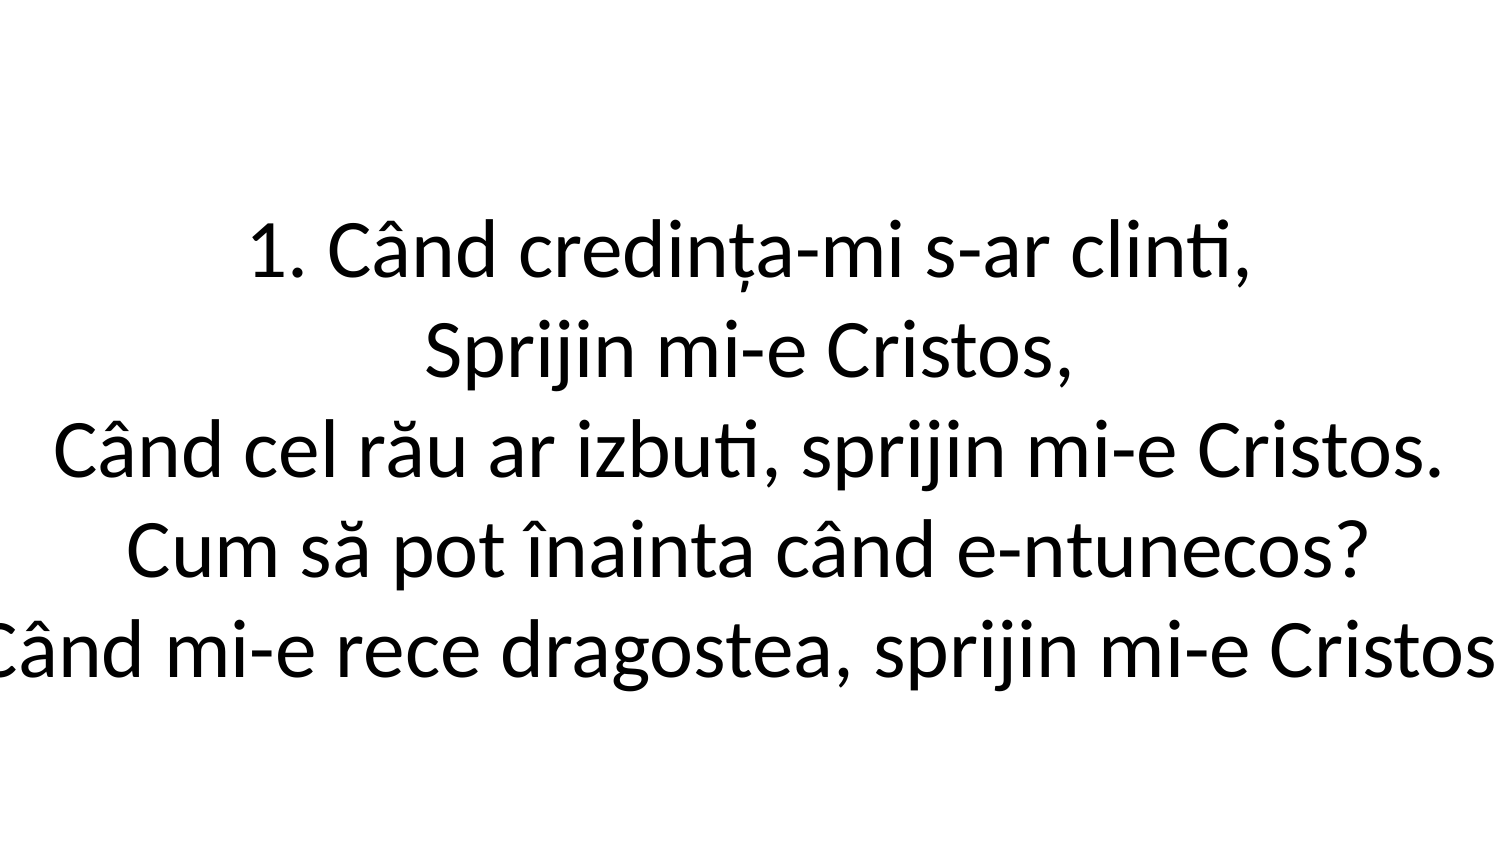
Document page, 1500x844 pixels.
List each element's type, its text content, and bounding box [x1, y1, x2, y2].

text_box 1. Când credința-mi s-ar clinti, Sprijin mi-e Cristos, Când cel rău ar izbuti, sprijin mi-e Cristos. Cum să pot înainta când e-ntunecos? Când mi-e rece dragostea, sprijin mi-e Cristos! [0, 142, 1500, 702]
